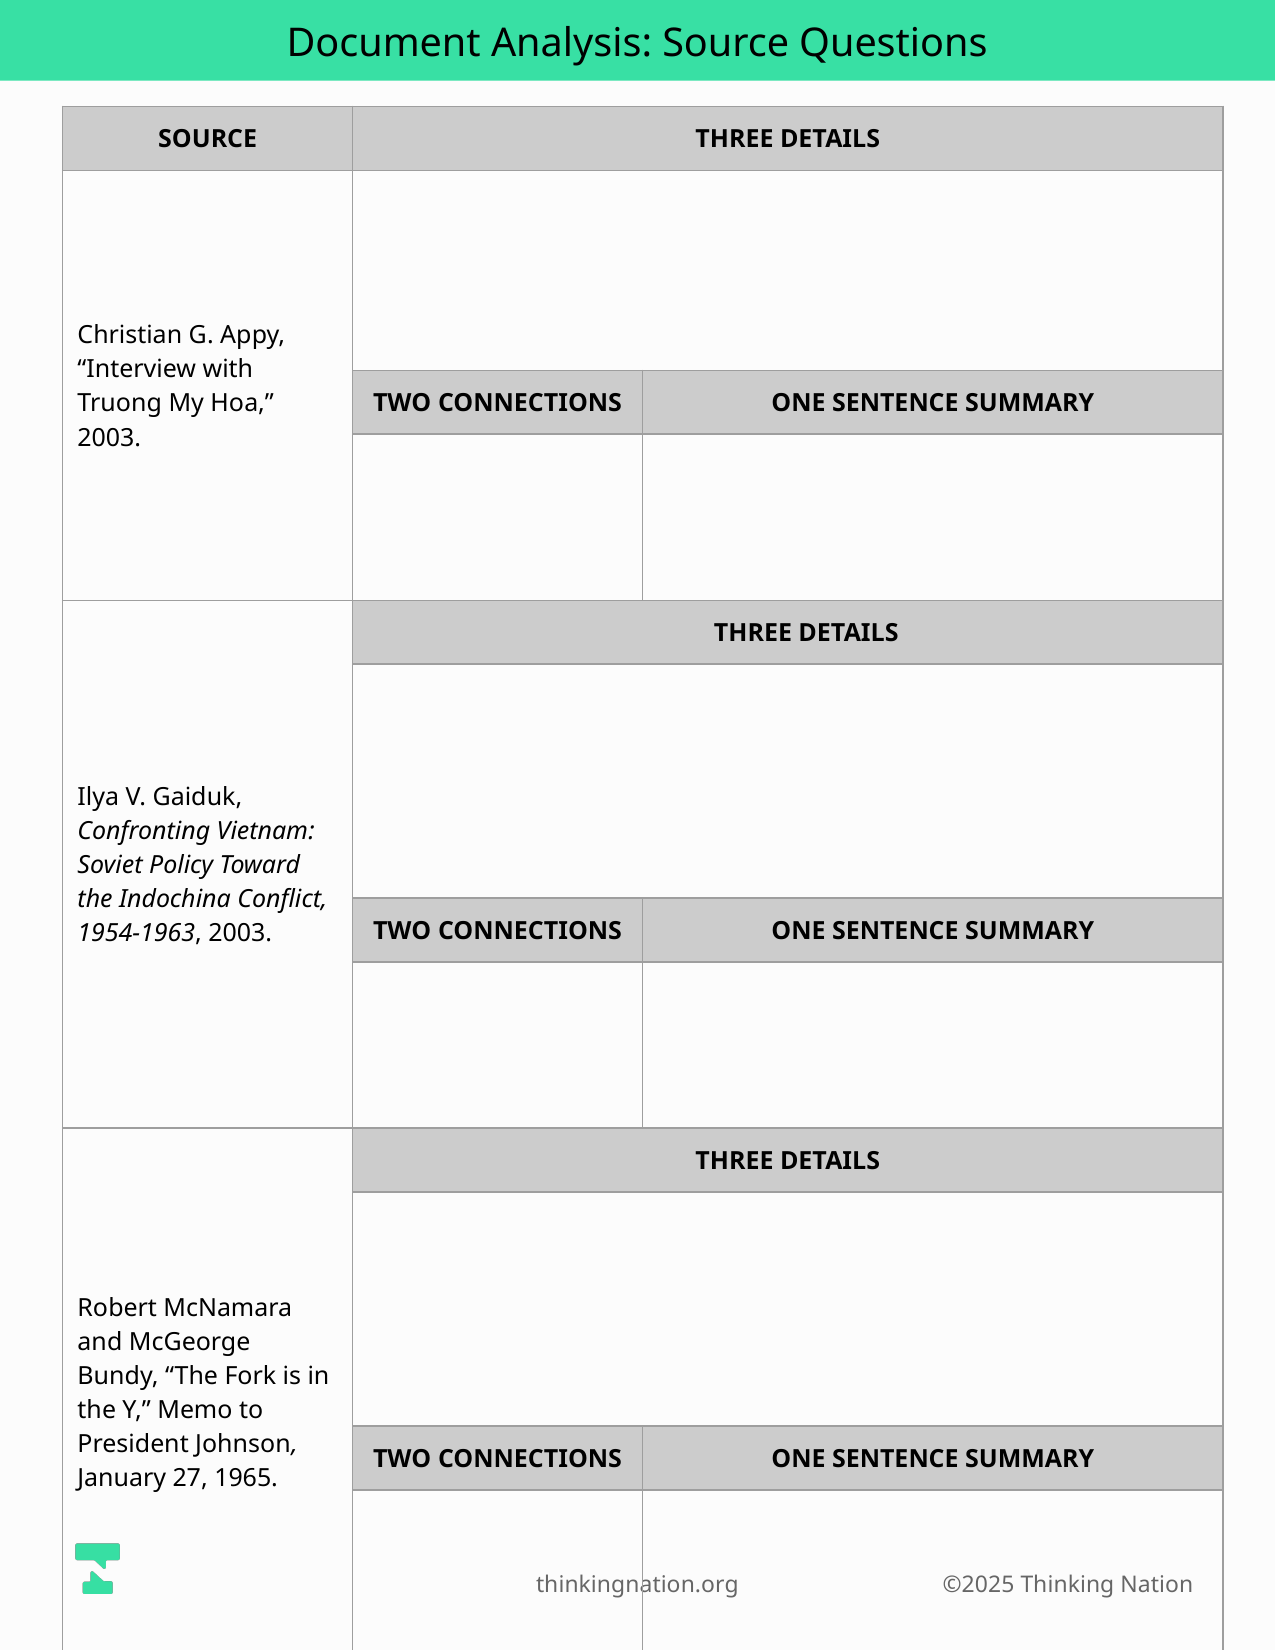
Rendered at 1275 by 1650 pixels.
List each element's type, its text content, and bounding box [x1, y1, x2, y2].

table_cell [353, 963, 642, 1127]
table_cell ONE SENTENCE SUMMARY [643, 899, 1222, 961]
table_cell [643, 963, 1222, 1127]
table_cell [353, 435, 642, 600]
text_box Document Analysis: Source Questions [0, 0, 1275, 81]
table_cell THREE DETAILS [353, 1129, 1222, 1191]
table_cell THREE DETAILS [353, 601, 1222, 663]
table_cell ONE SENTENCE SUMMARY [643, 371, 1222, 433]
table_cell TWO CONNECTIONS [353, 1427, 642, 1489]
table_cell [353, 1193, 1222, 1425]
table_cell Christian G. Appy, “Interview with Truong My Hoa,” 2003. [63, 171, 352, 600]
table_cell [353, 665, 1222, 897]
table_header SOURCE [63, 107, 352, 170]
table_cell Robert McNamara and McGeorge Bundy, “The Fork is in the Y,” Memo to President Johnson, January 27, 1965. [63, 1129, 352, 1650]
table_header THREE DETAILS [353, 107, 1222, 170]
table_cell [643, 435, 1222, 600]
picture [62, 1533, 133, 1604]
table_cell Ilya V. Gaiduk, Confronting Vietnam: Soviet Policy Toward the Indochina Conflict, 1954-1963, 2003. [63, 601, 352, 1127]
table_cell [353, 1491, 642, 1650]
table_cell TWO CONNECTIONS [353, 371, 642, 433]
table_cell ONE SENTENCE SUMMARY [643, 1427, 1222, 1489]
table_cell TWO CONNECTIONS [353, 899, 642, 961]
table_cell [643, 1491, 1222, 1650]
table_cell [353, 171, 1222, 370]
